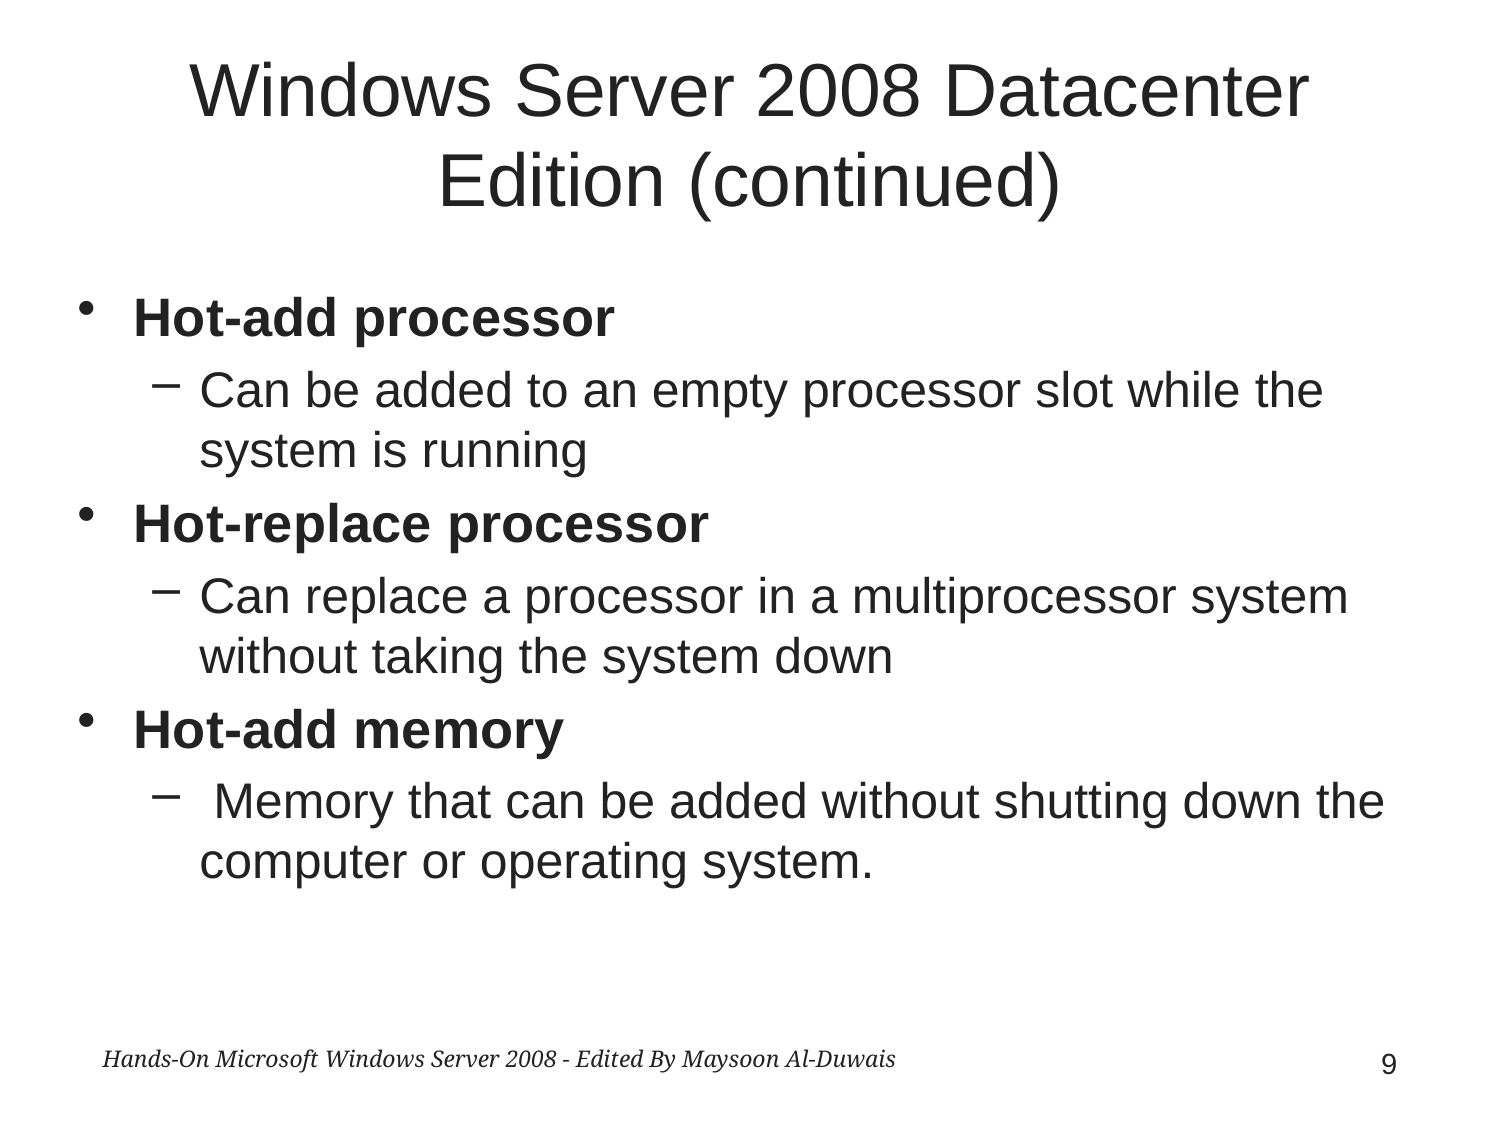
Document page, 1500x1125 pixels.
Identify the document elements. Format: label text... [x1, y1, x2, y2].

list Hot-add processor Can be added to an empty processor slot while the system is running Hot-replace processor Can replace a processor in a multiprocessor system without taking the system down Hot-add memory Memory that can be added without shutting down the computer or operating system. [62, 274, 1413, 1026]
slide_number 9 [1074, 1037, 1413, 1101]
title Windows Server 2008 Datacenter Edition (continued) [87, 37, 1413, 226]
footer Hands-On Microsoft Windows Server 2008 - Edited By Maysoon Al-Duwais [87, 1037, 1051, 1101]
